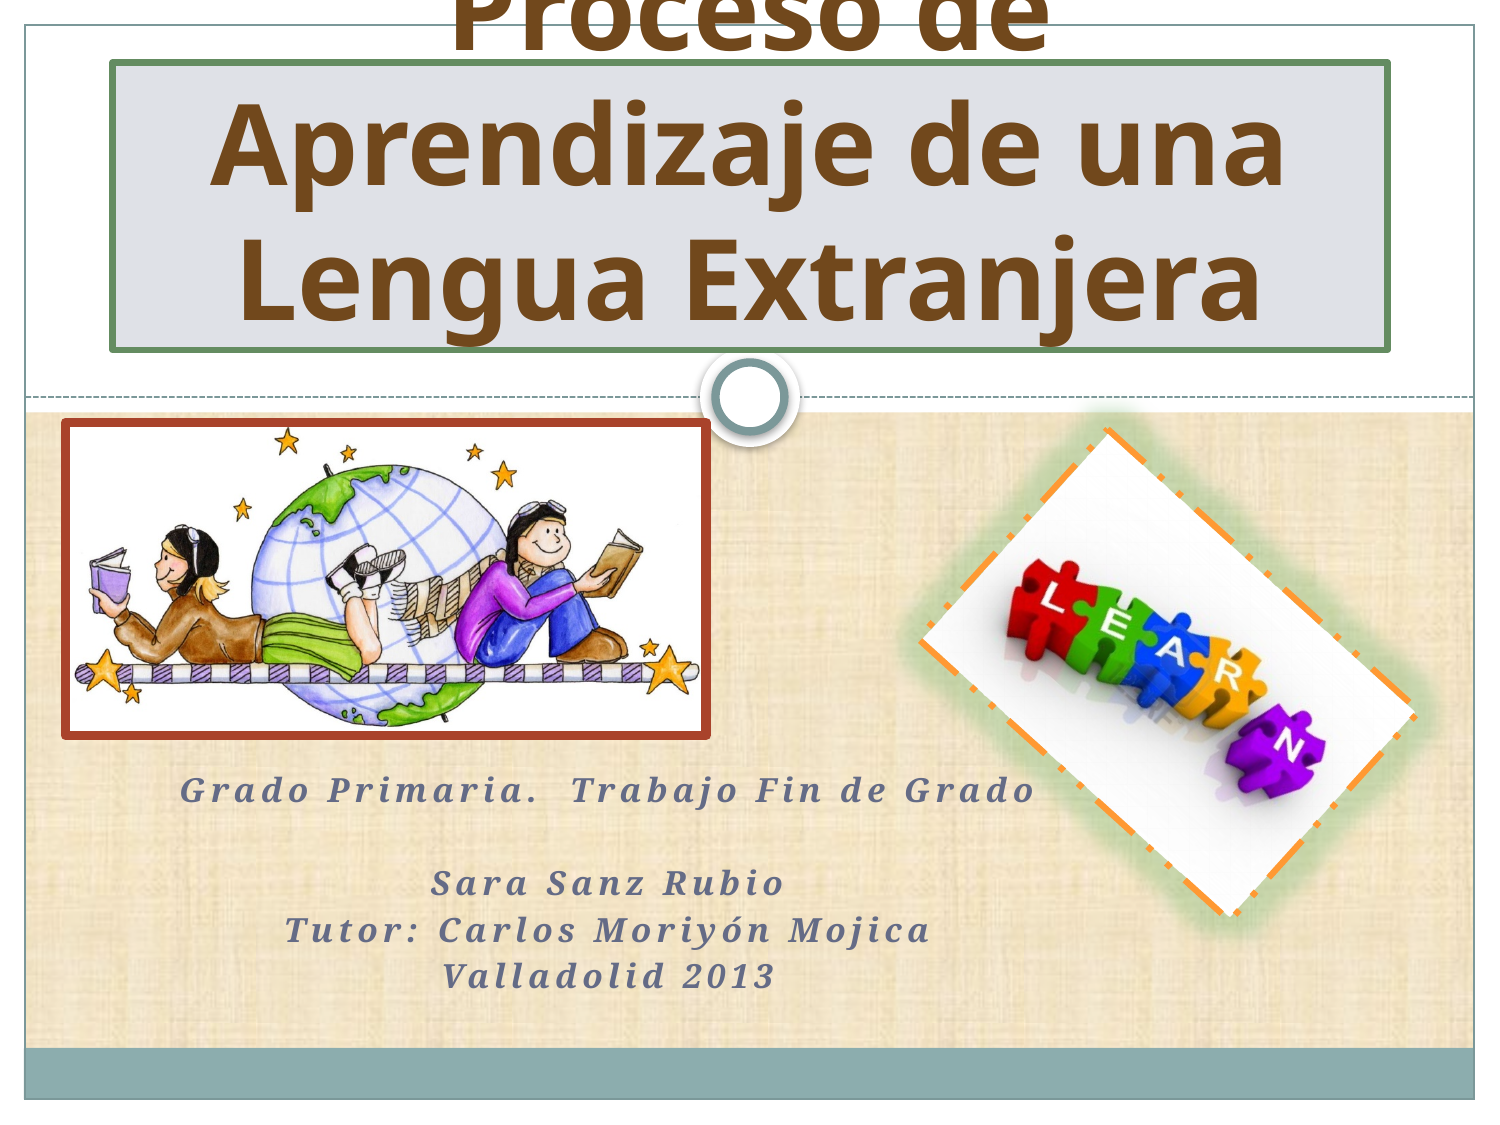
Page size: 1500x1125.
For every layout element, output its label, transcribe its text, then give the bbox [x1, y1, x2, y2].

picture [924, 435, 1414, 916]
subtitle Grado Primaria. Trabajo Fin de Grado Sara Sanz Rubio Tutor: Carlos Moriyón Mojica Valladolid 2013 [82, 761, 1132, 1050]
title Proceso de Aprendizaje de una Lengua Extranjera [112, 62, 1388, 350]
picture [69, 426, 702, 732]
